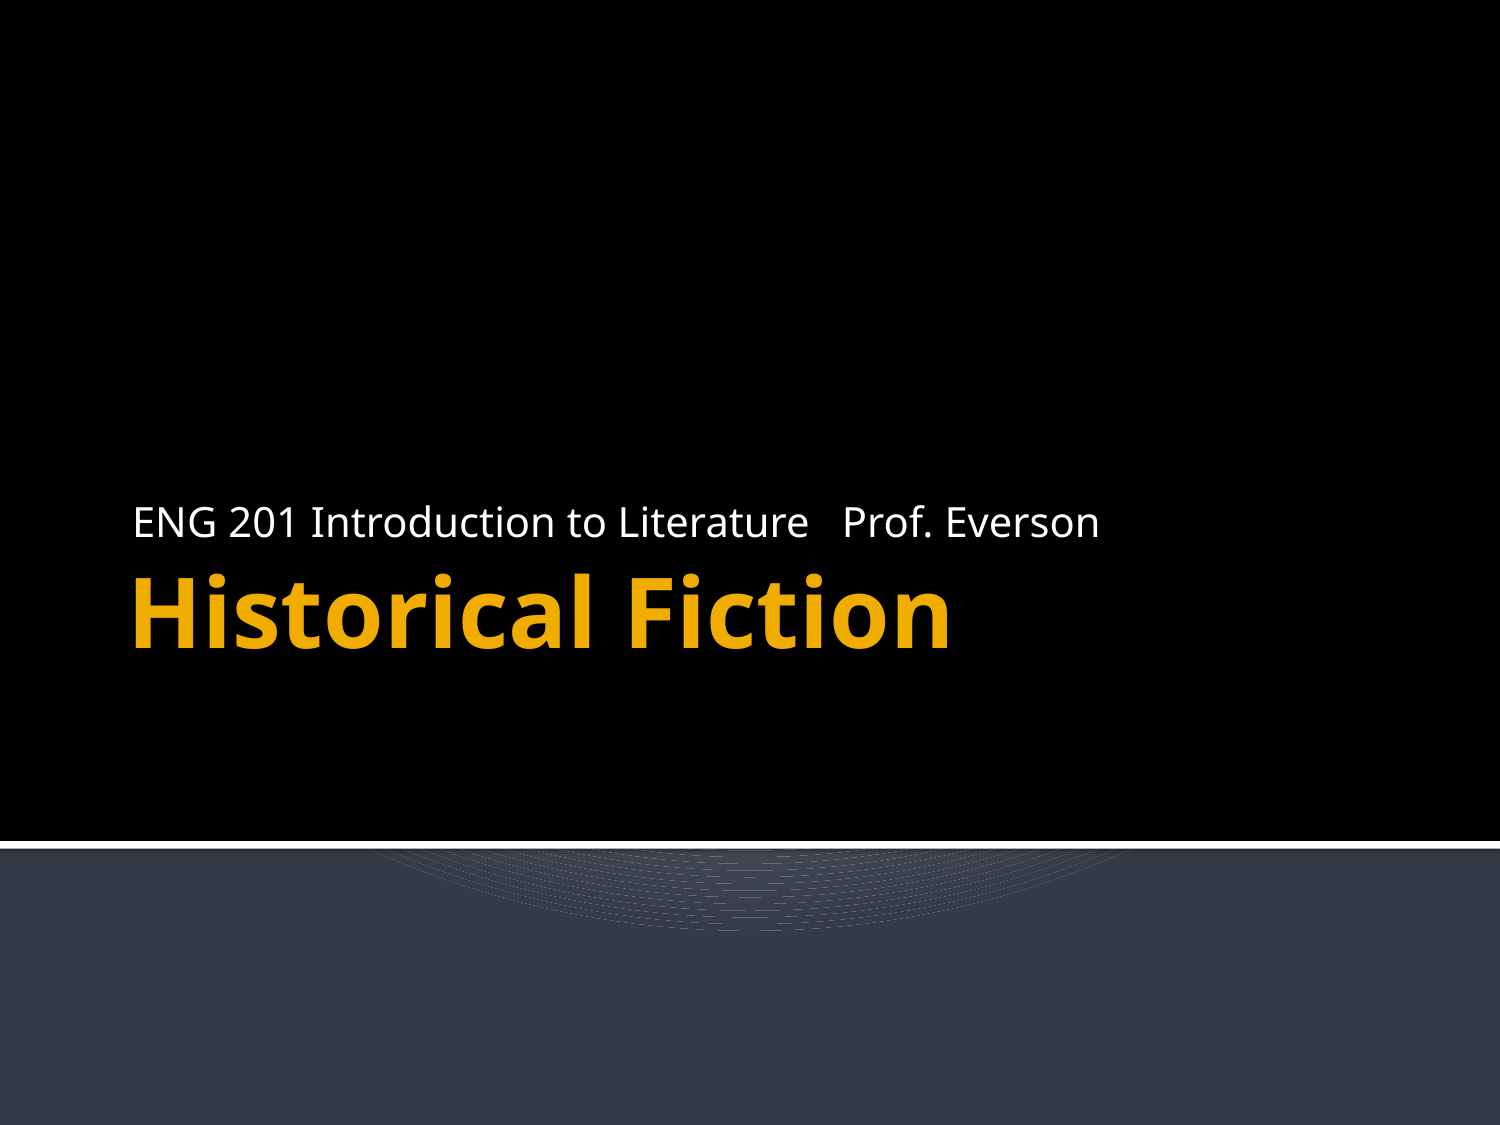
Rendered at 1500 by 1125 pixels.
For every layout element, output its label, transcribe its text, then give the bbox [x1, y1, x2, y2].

title Historical Fiction [112, 550, 1438, 825]
subtitle ENG 201 Introduction to Literature Prof. Everson [112, 299, 1438, 547]
